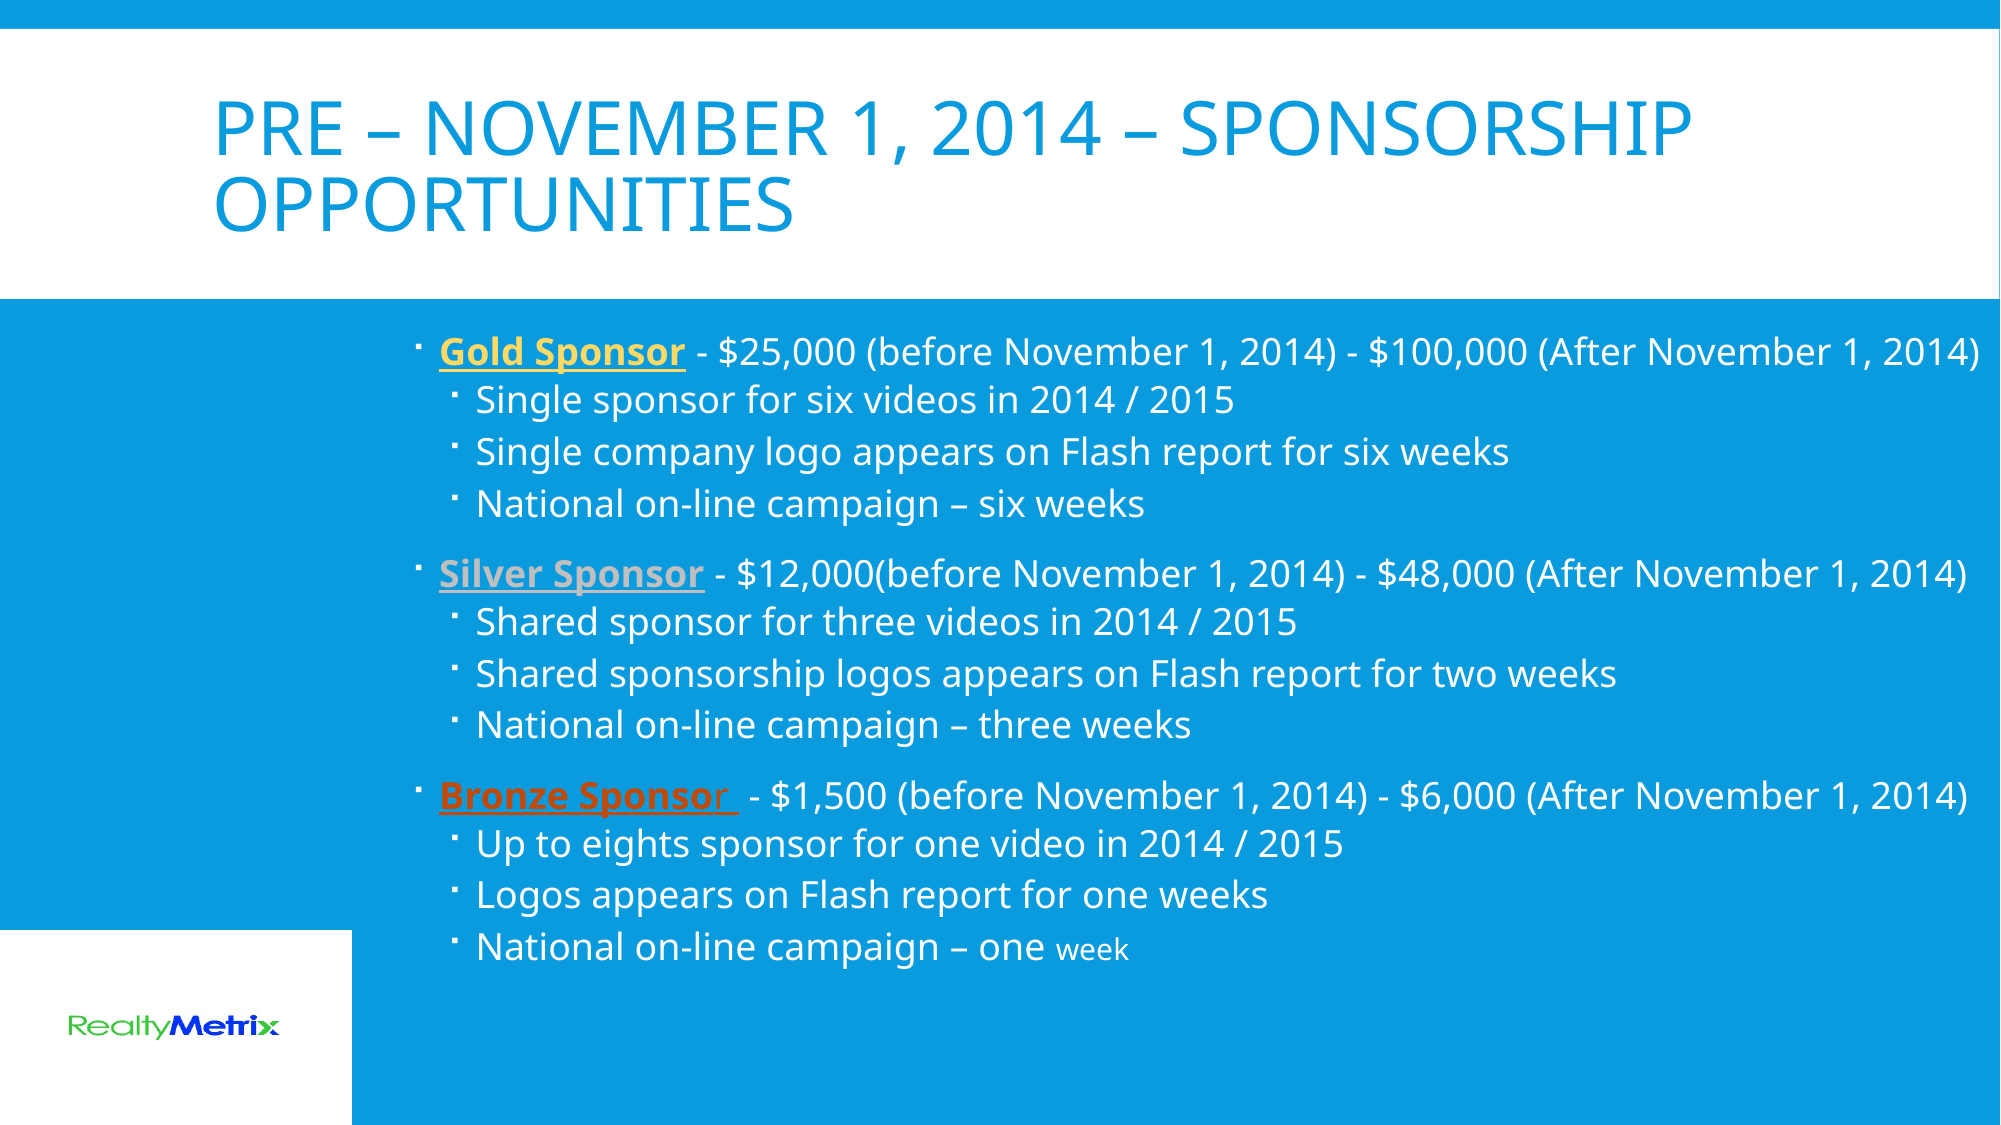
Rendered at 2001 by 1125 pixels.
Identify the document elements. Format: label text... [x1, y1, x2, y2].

picture [0, 931, 351, 1125]
list Gold Sponsor - $25,000 (before November 1, 2014) - $100,000 (After November 1, 2014) Single sponsor for six videos in 2014 / 2015 Single company logo appears on Flash report for six weeks National on-line campaign – six weeks Silver Sponsor - $12,000(before November 1, 2014) - $48,000 (After November 1, 2014) Shared sponsor for three videos in 2014 / 2015 Shared sponsorship logos appears on Flash report for two weeks National on-line campaign – three weeks Bronze Sponsor - $1,500 (before November 1, 2014) - $6,000 (After November 1, 2014) Up to eights sponsor for one video in 2014 / 2015 Logos appears on Flash report for one weeks National on-line campaign – one week [395, 325, 2000, 1016]
title Pre – November 1, 2014 – Sponsorship Opportunities [197, 46, 1803, 295]
